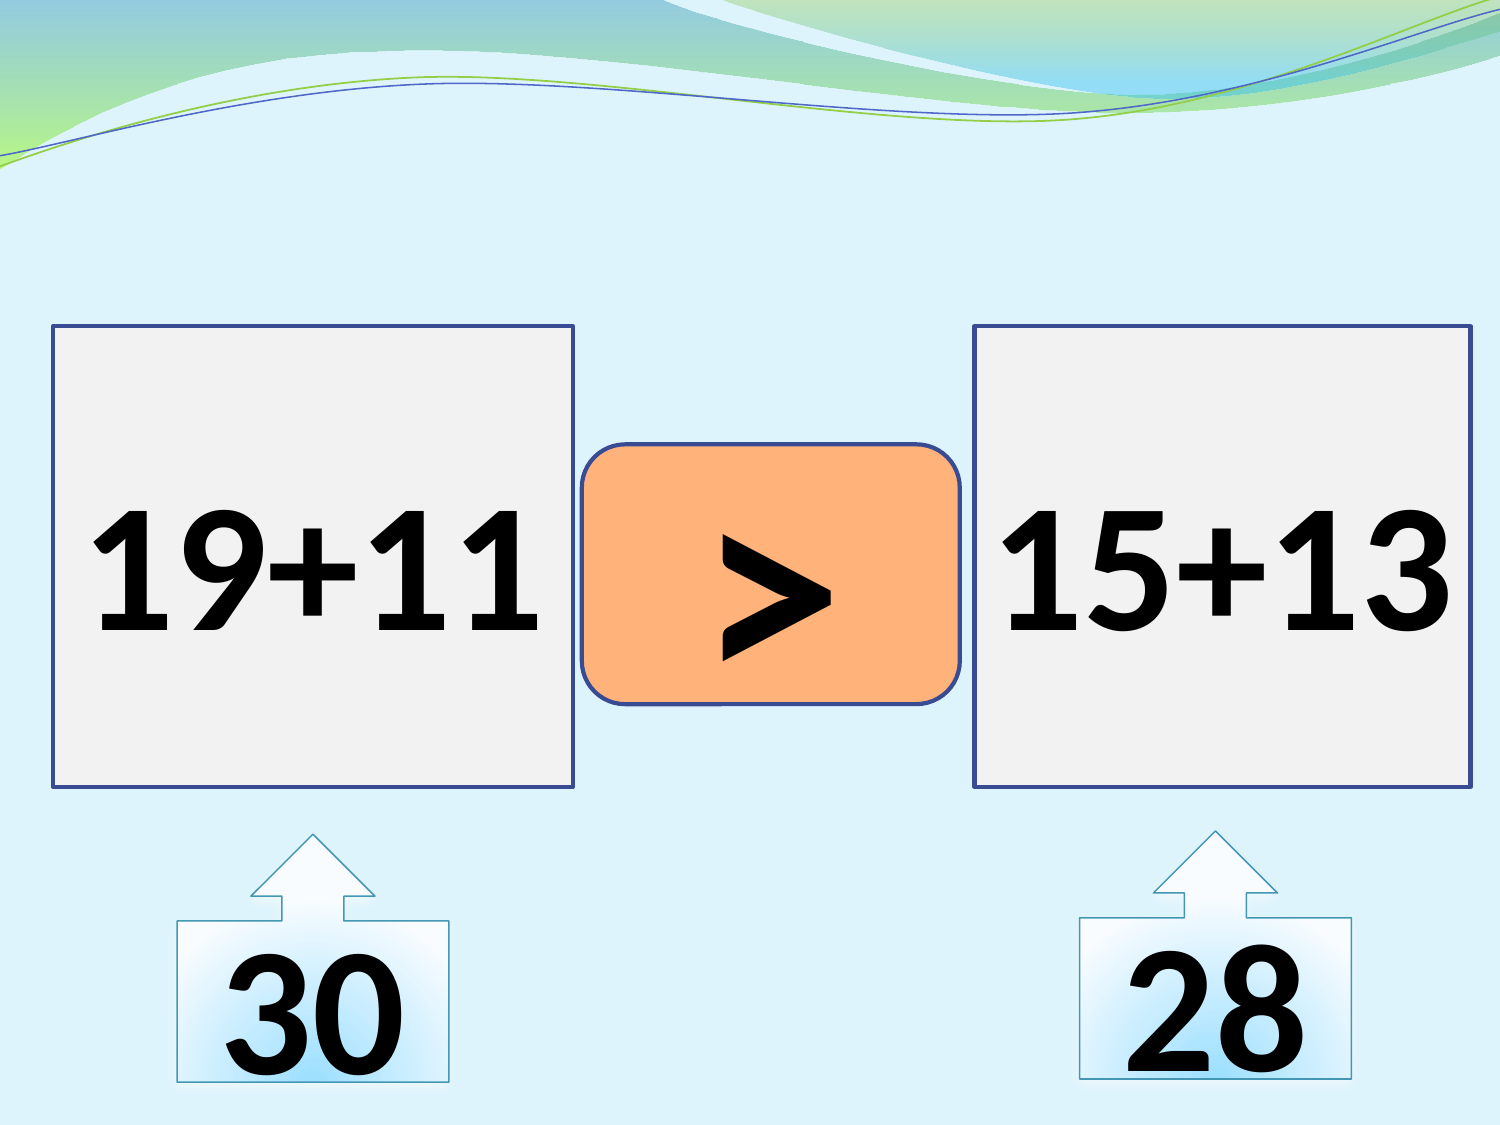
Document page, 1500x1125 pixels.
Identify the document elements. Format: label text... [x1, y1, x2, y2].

text_box 30 [176, 833, 450, 1083]
text_box 28 [1078, 830, 1353, 1080]
text_box 15+13 [972, 324, 1473, 789]
text_box > [579, 442, 962, 707]
text_box 19+11 [51, 324, 575, 789]
